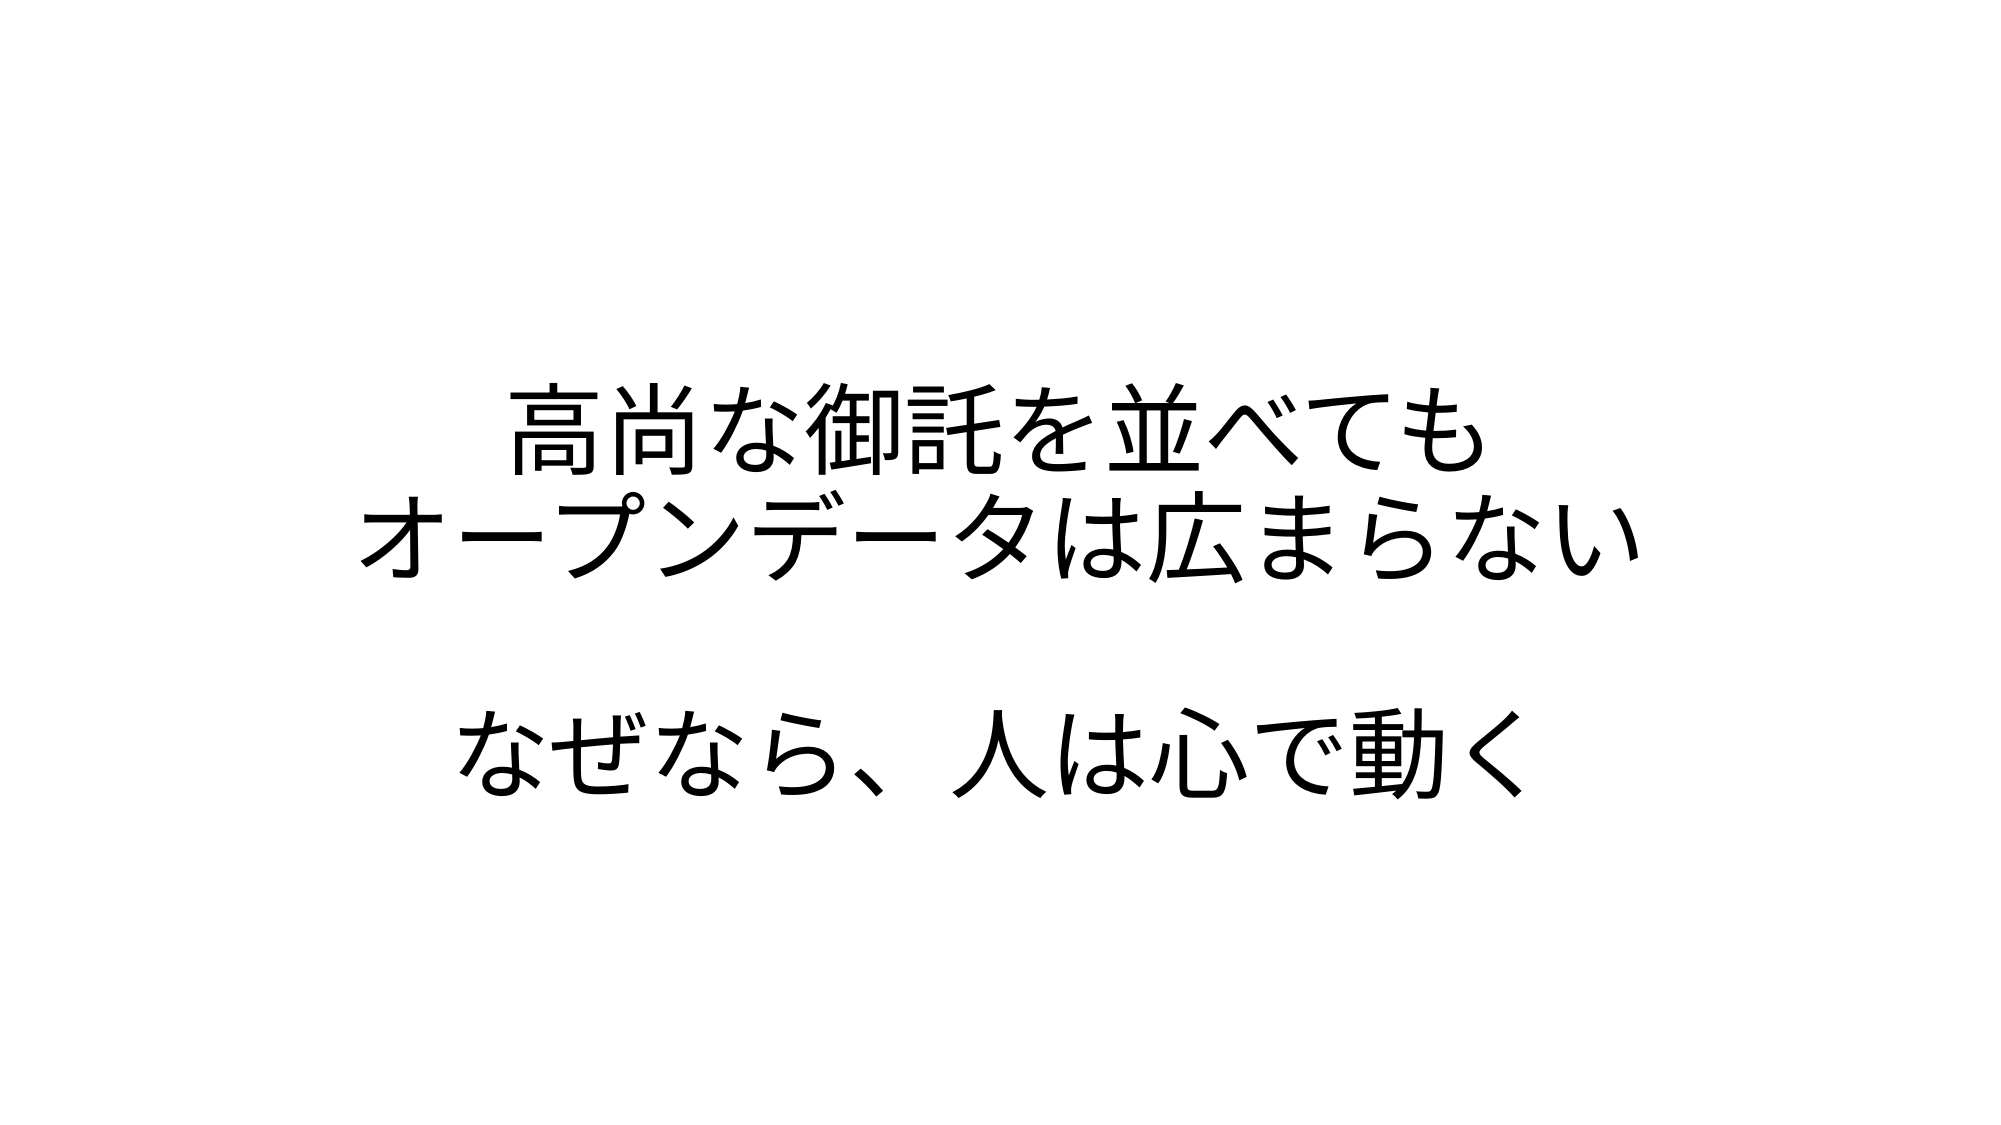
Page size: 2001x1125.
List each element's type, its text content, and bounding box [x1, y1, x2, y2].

list 高尚な御託を並べても オープンデータは広まらない なぜなら、人は心で動く [137, 181, 1863, 1014]
